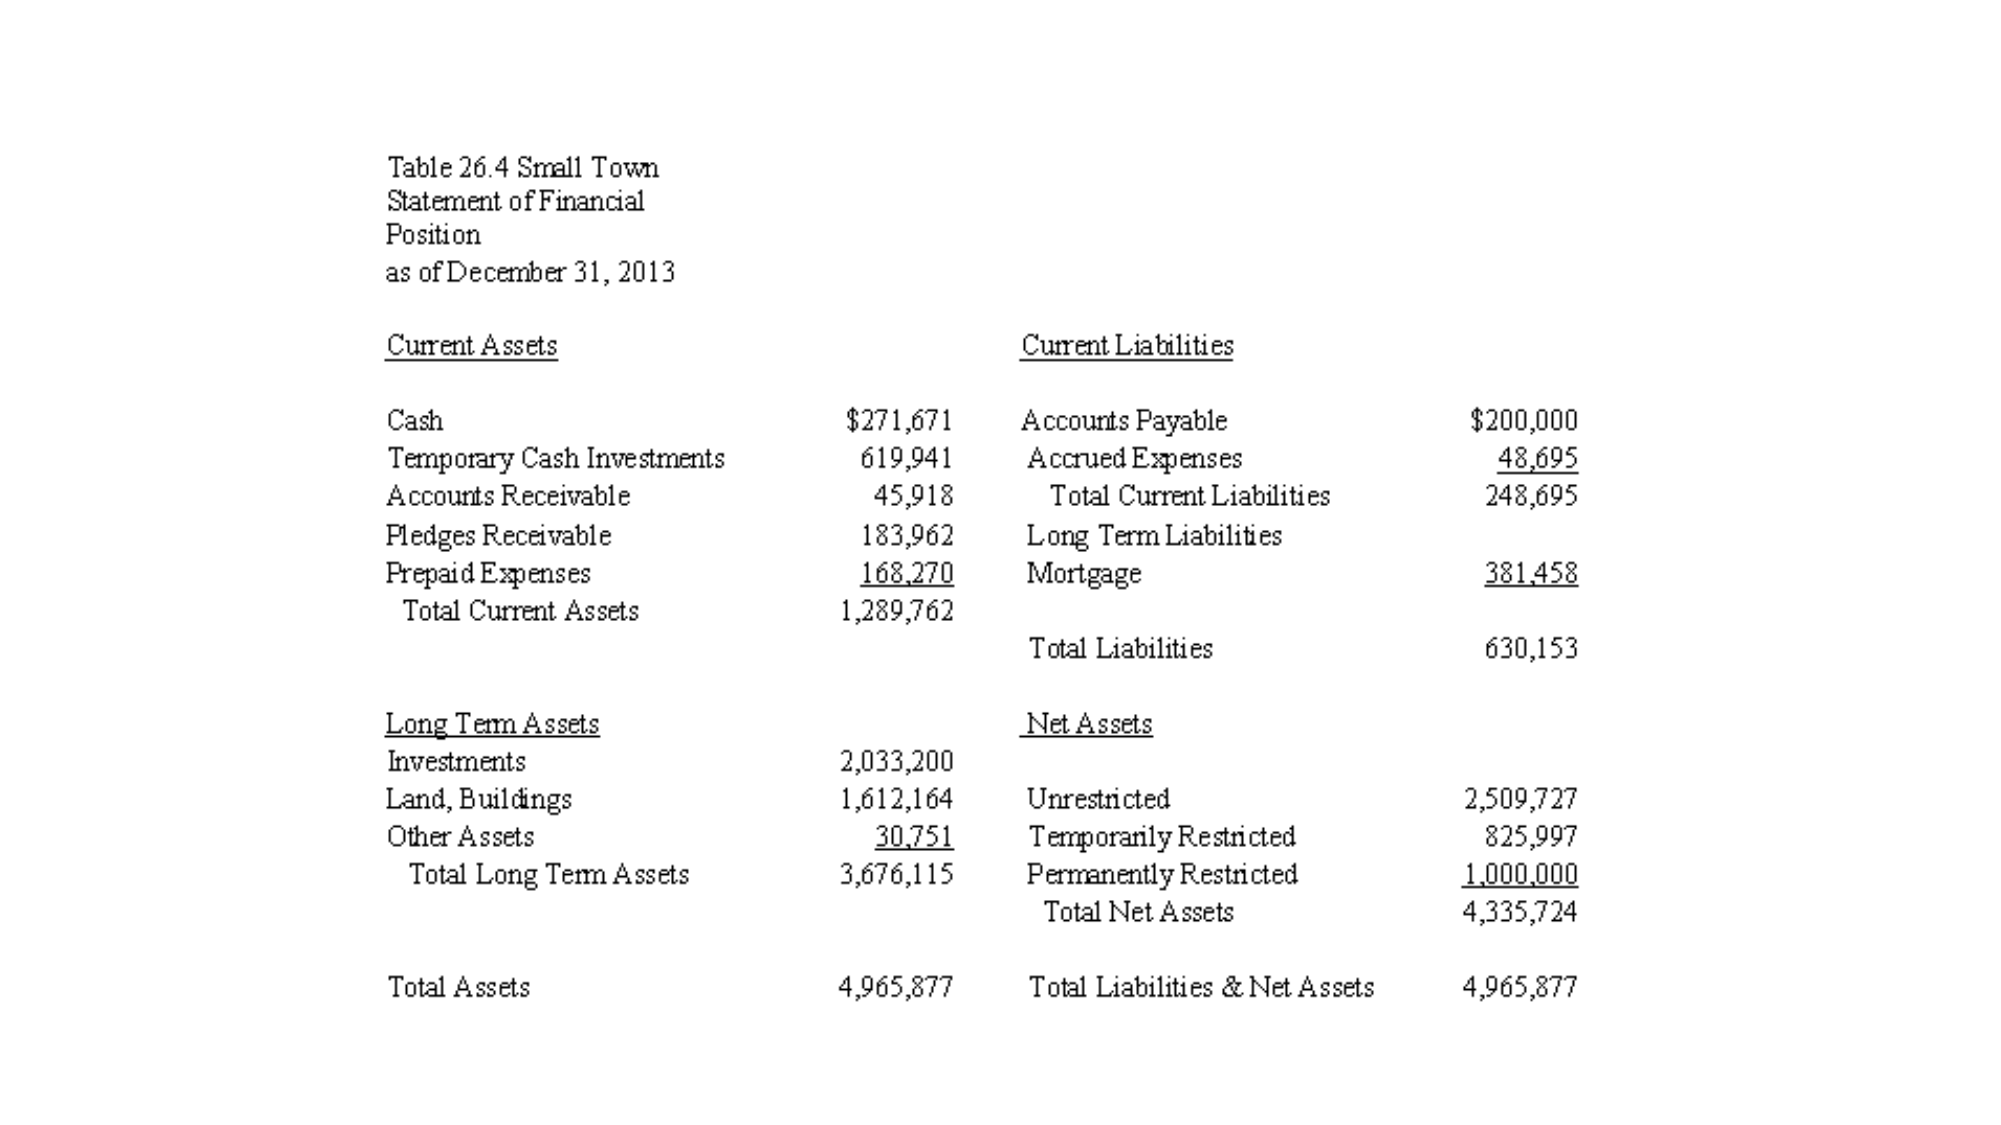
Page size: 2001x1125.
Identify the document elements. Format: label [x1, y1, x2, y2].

picture [362, 115, 1638, 1010]
